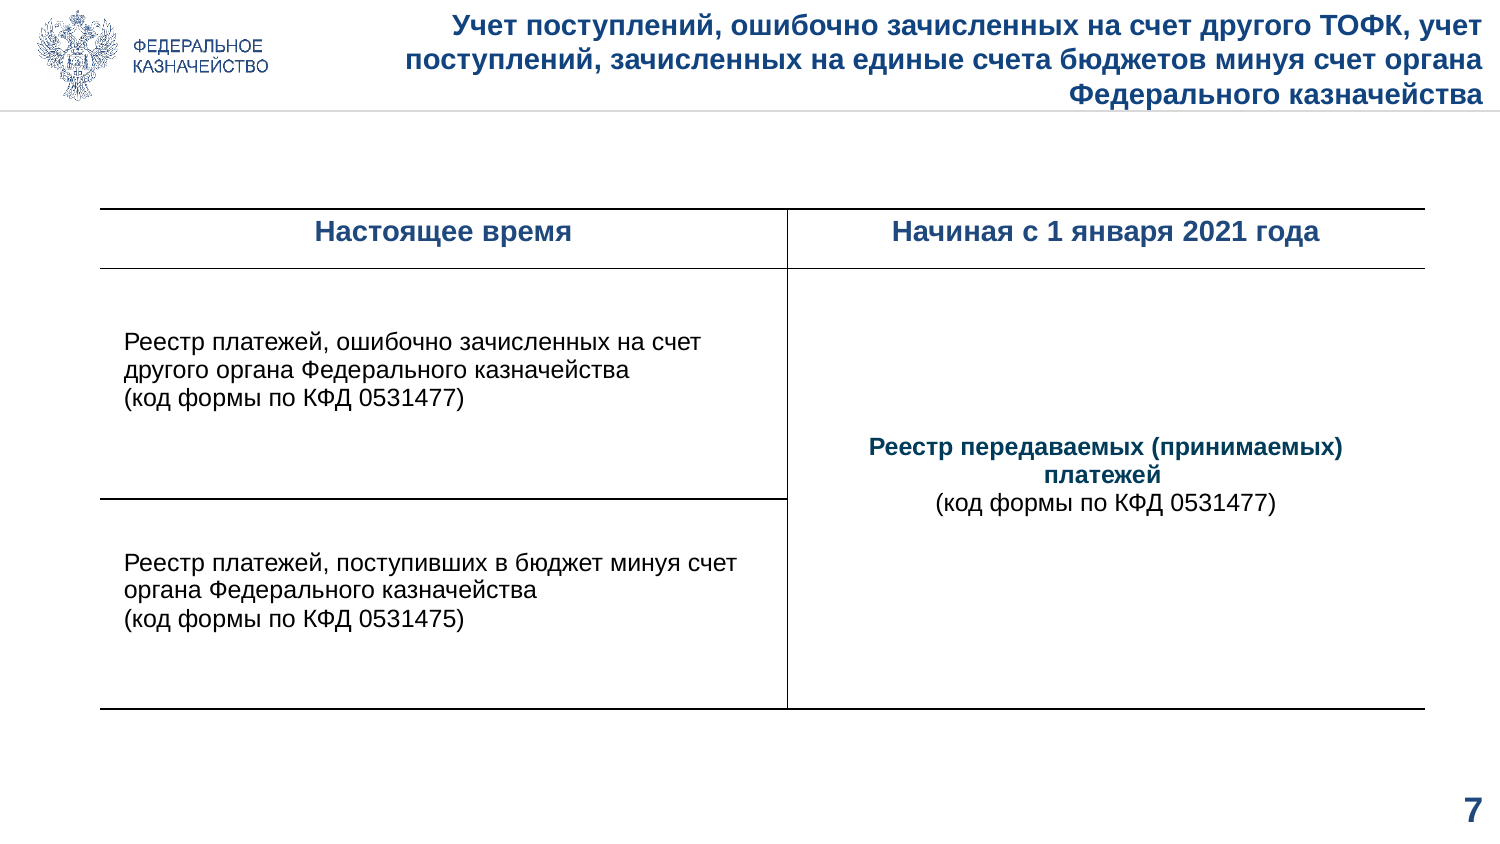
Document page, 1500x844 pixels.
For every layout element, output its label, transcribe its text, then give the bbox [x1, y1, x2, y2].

slide_number 6 [1138, 786, 1484, 831]
title Учет поступлений, ошибочно зачисленных на счет другого ТОФК, учет поступлений, зачисленных на единые счета бюджетов минуя счет органа Федерального казначейства [362, 5, 1484, 112]
table_cell Реестр передаваемых (принимаемых) платежей (код формы по КФД 0531477) [788, 269, 1425, 708]
table_cell Реестр платежей, ошибочно зачисленных на счет другого органа Федерального казначейства (код формы по КФД 0531477) [100, 269, 787, 498]
table_header Настоящее время [100, 210, 787, 268]
table_cell Реестр платежей, поступивших в бюджет минуя счет органа Федерального казначейства (код формы по КФД 0531475) [100, 500, 787, 708]
picture [37, 10, 268, 101]
table_header Начиная с 1 января 2021 года [788, 210, 1425, 268]
